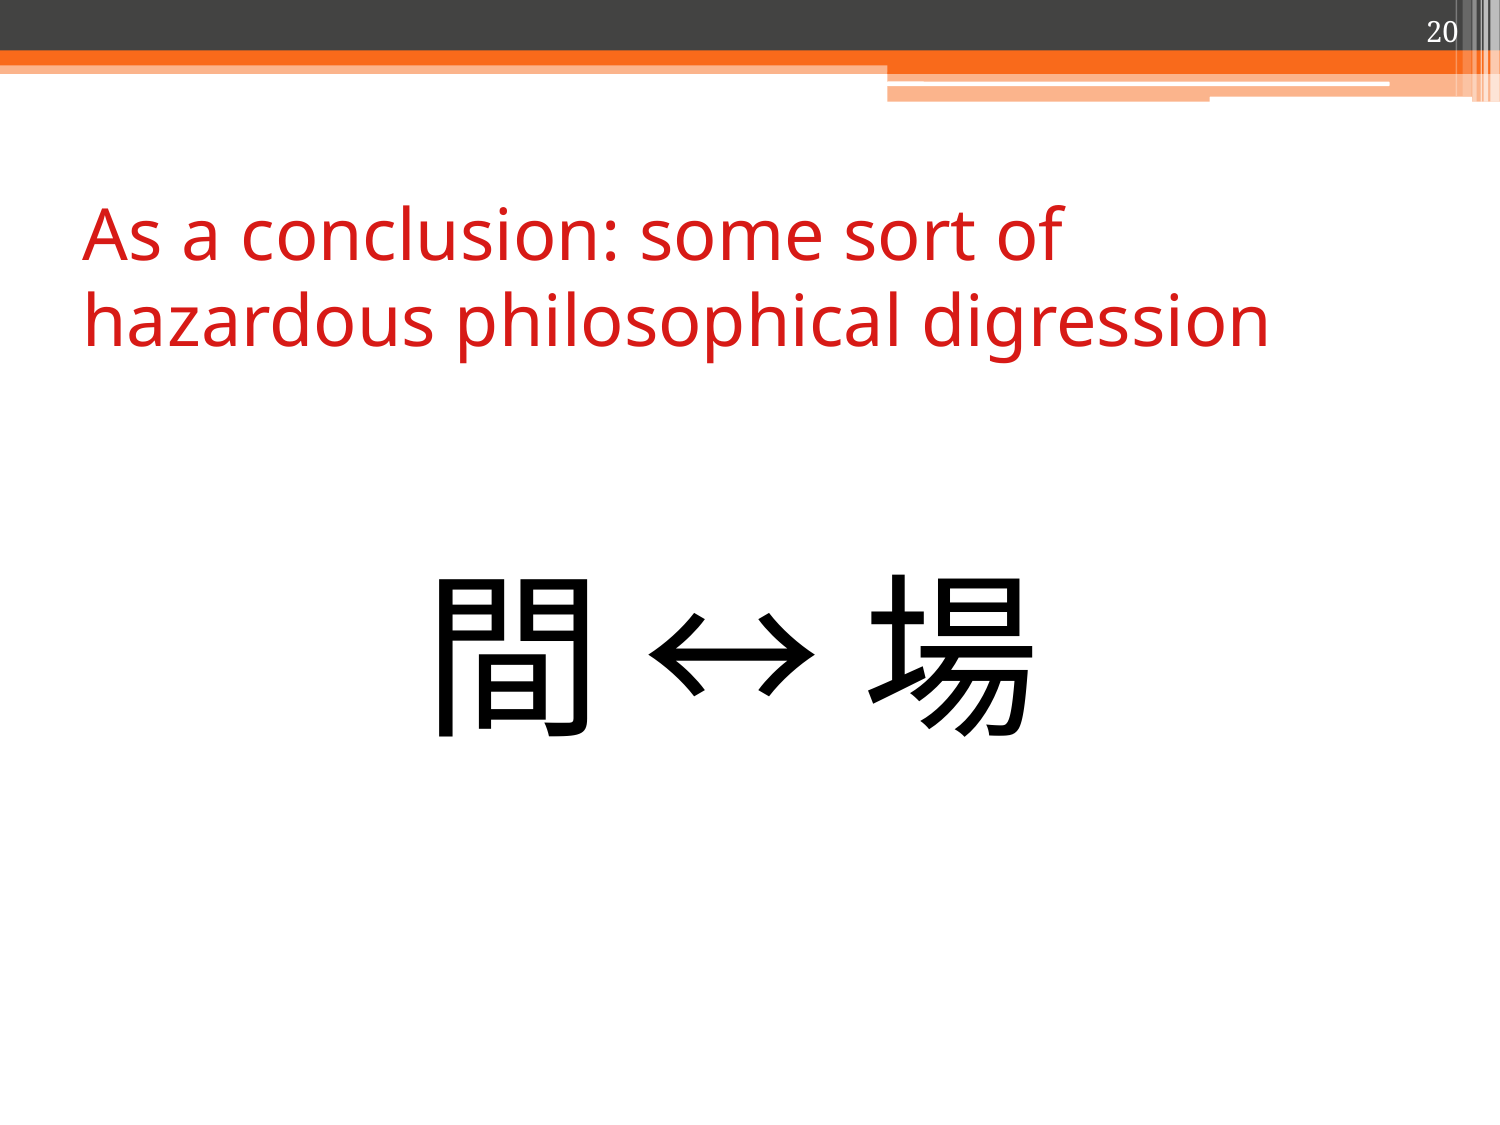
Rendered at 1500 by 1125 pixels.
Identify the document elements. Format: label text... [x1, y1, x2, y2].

slide_number 20 [1340, 1, 1467, 61]
title As a conclusion: some sort of hazardous philosophical digression [74, 180, 1426, 370]
list 間 ↔️ 場 [415, 534, 1085, 861]
